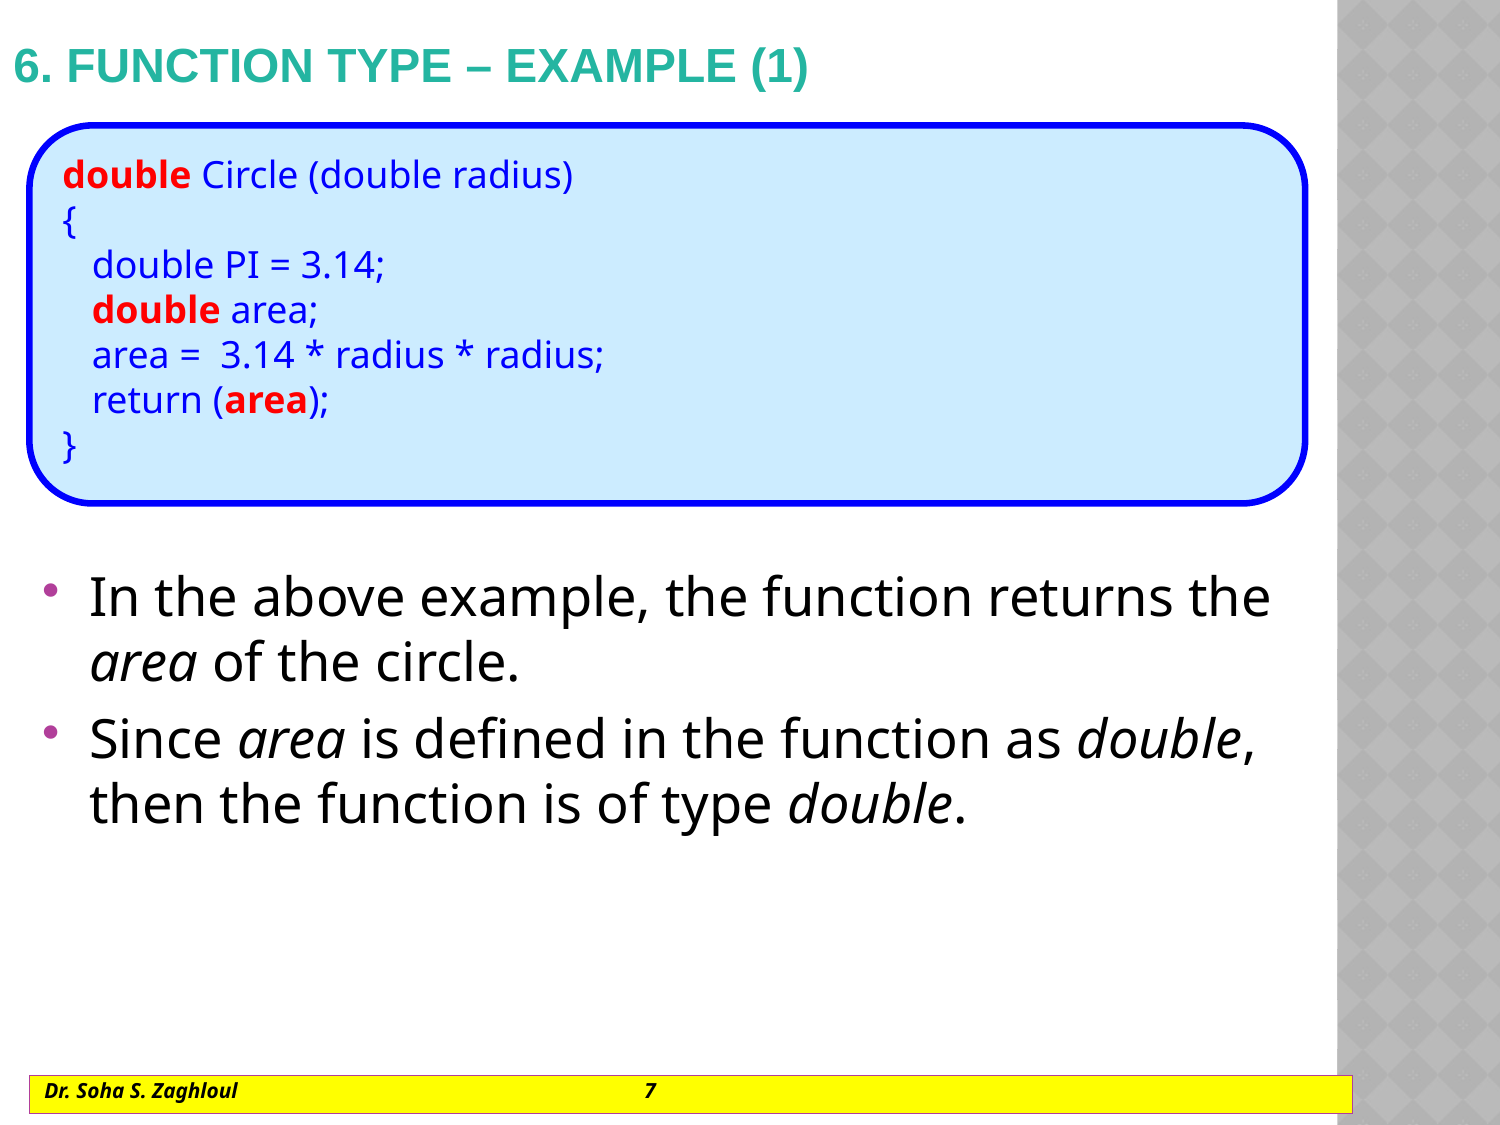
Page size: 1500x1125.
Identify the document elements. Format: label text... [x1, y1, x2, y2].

title 6. Function type – example (1) [5, 19, 1341, 93]
text_box double Circle (double radius) { double PI = 3.14; double area; area = 3.14 * radius * radius; return (area); } [26, 122, 1309, 507]
text_box Dr. Soha S. Zaghloul 7 [29, 1075, 1353, 1114]
list In the above example, the function returns the area of the circle. Since area is defined in the function as double, then the function is of type double. [29, 93, 1341, 1059]
